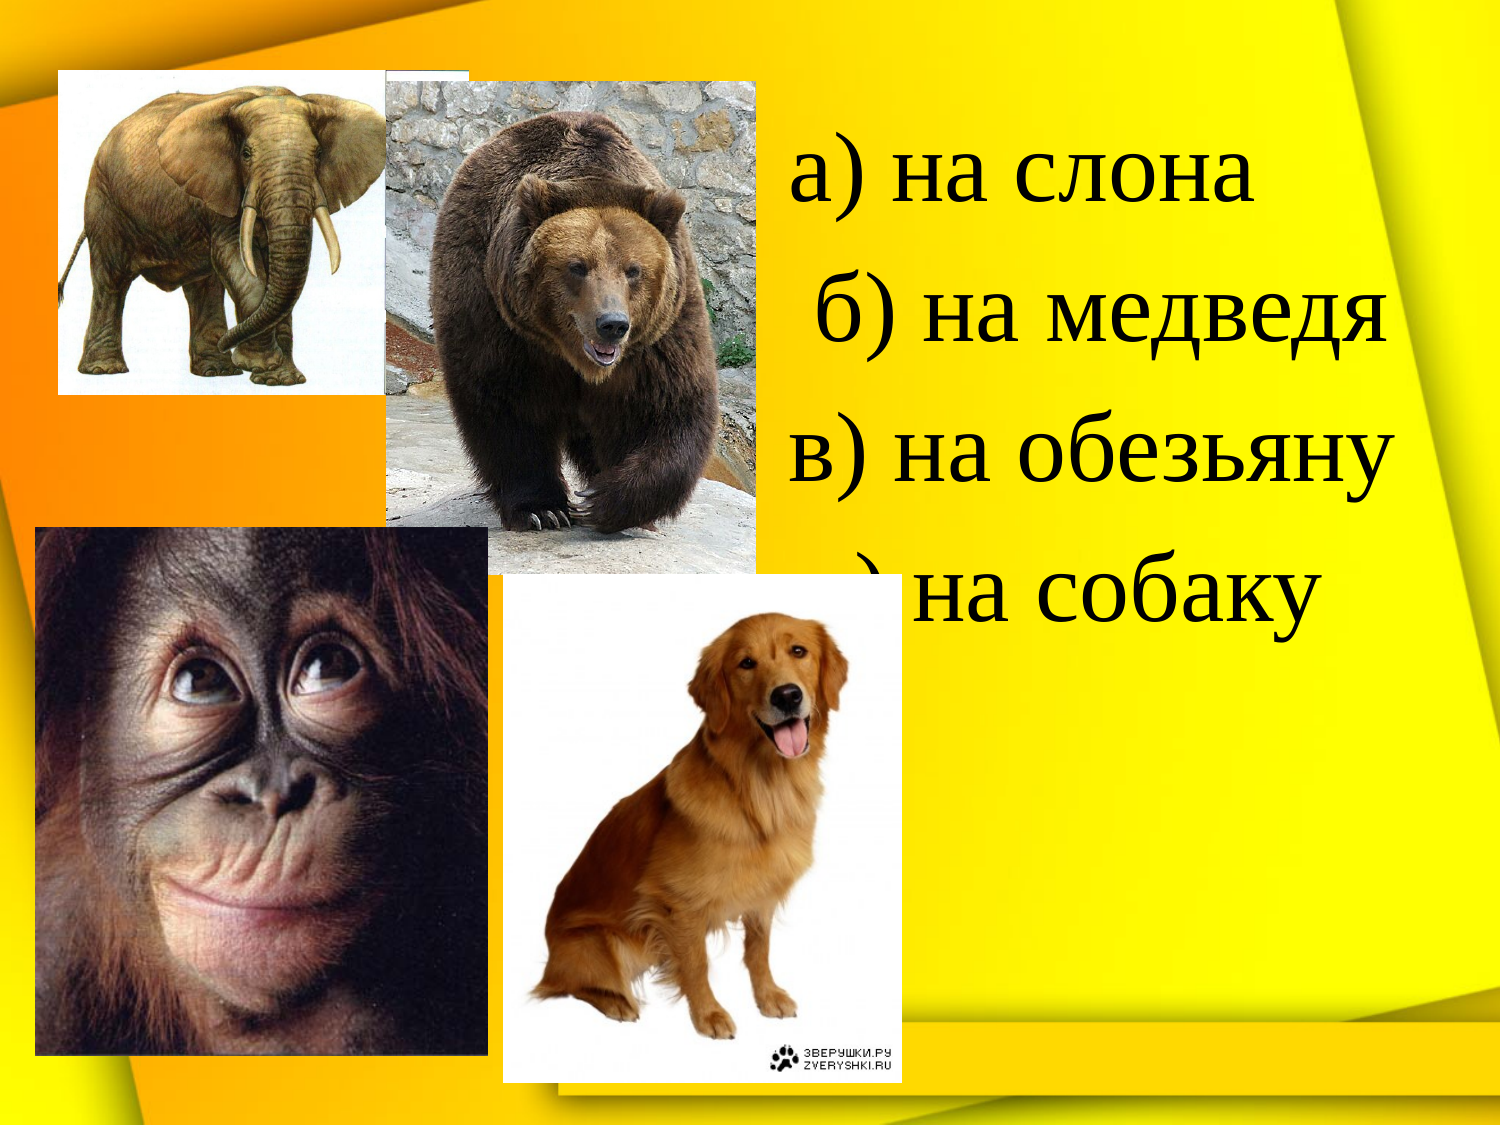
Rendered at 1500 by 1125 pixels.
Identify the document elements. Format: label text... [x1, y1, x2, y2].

picture [0, 0, 1500, 1125]
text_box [58, 70, 469, 395]
list а) на слона б) на медведя в) на обезьяну г) на собаку [773, 93, 1466, 669]
